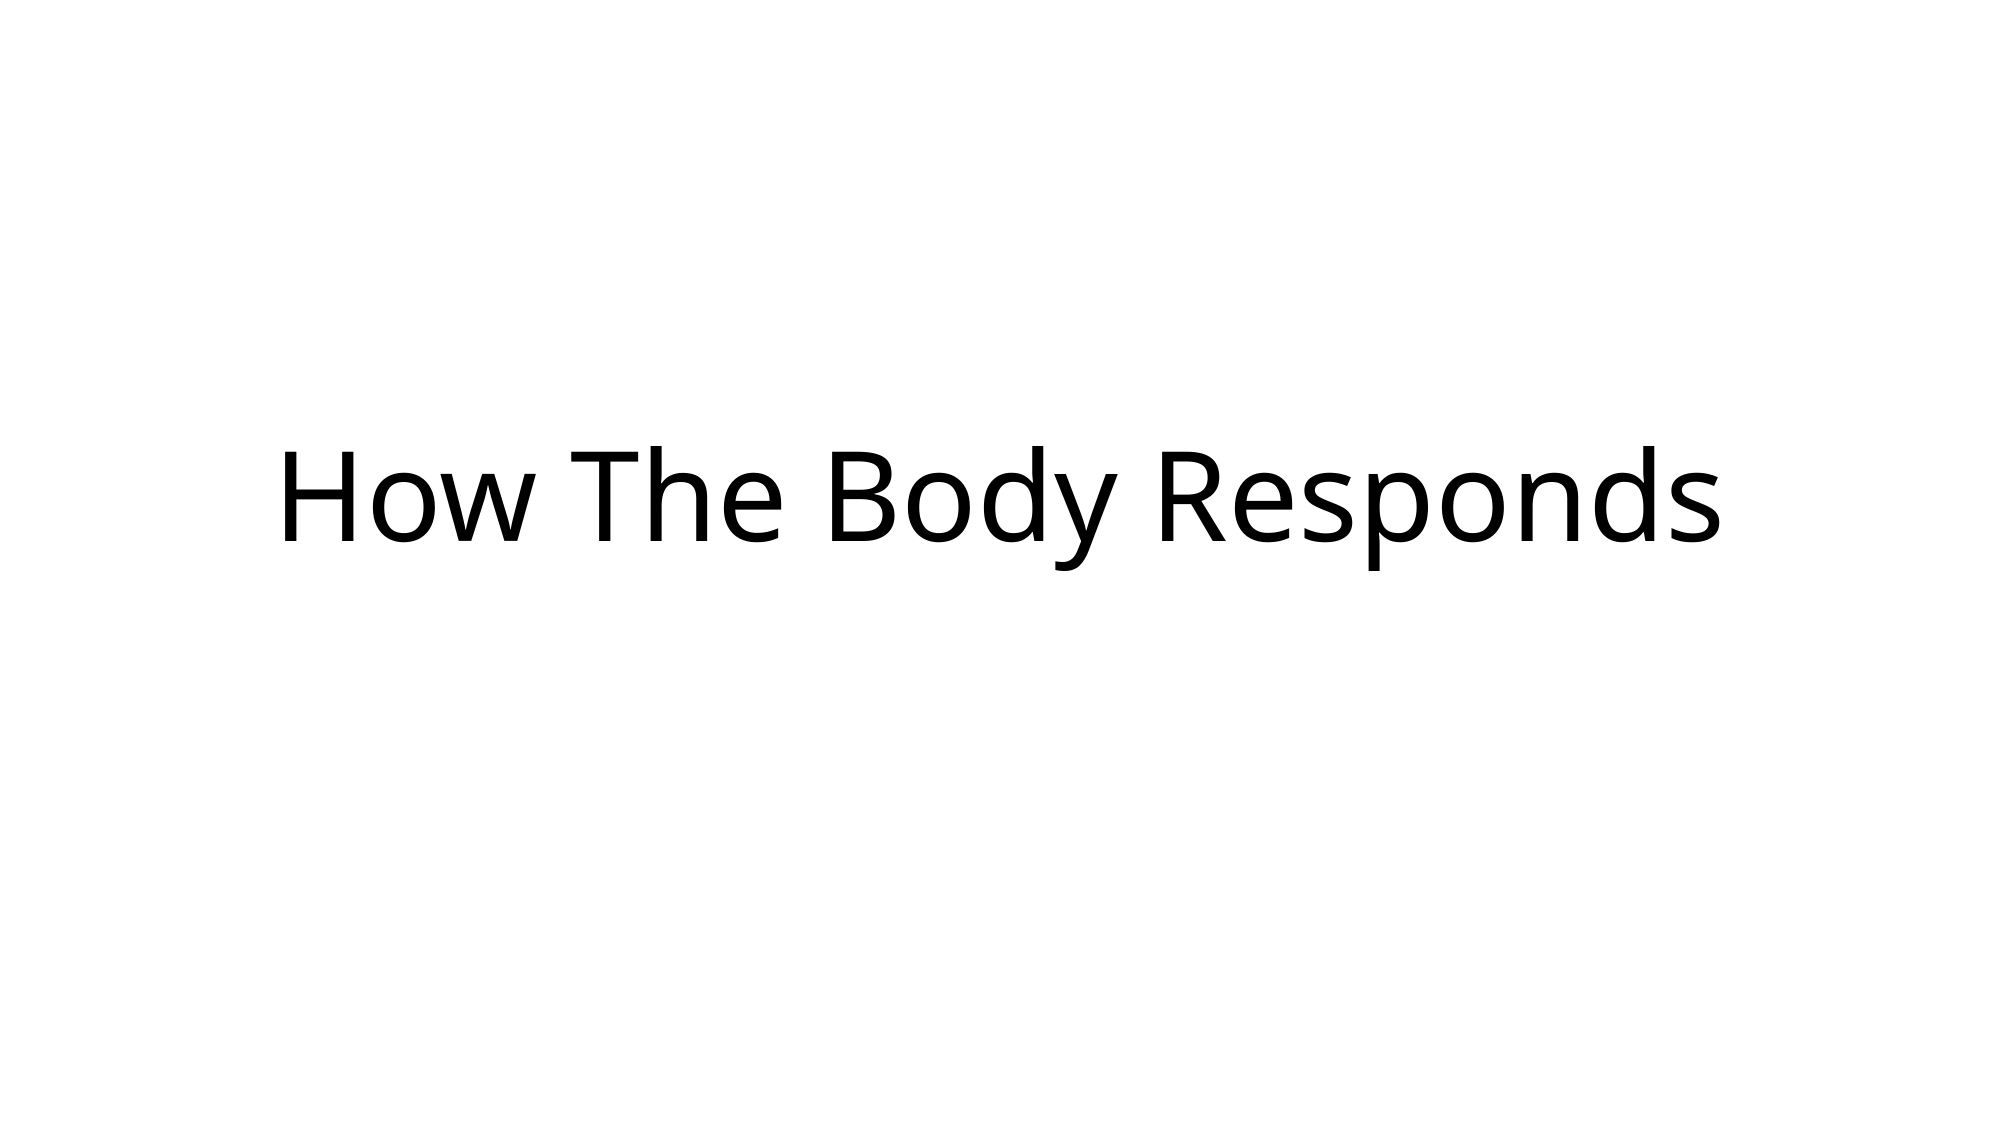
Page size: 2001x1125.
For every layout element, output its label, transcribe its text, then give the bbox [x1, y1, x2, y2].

title How The Body Responds [249, 184, 1750, 576]
